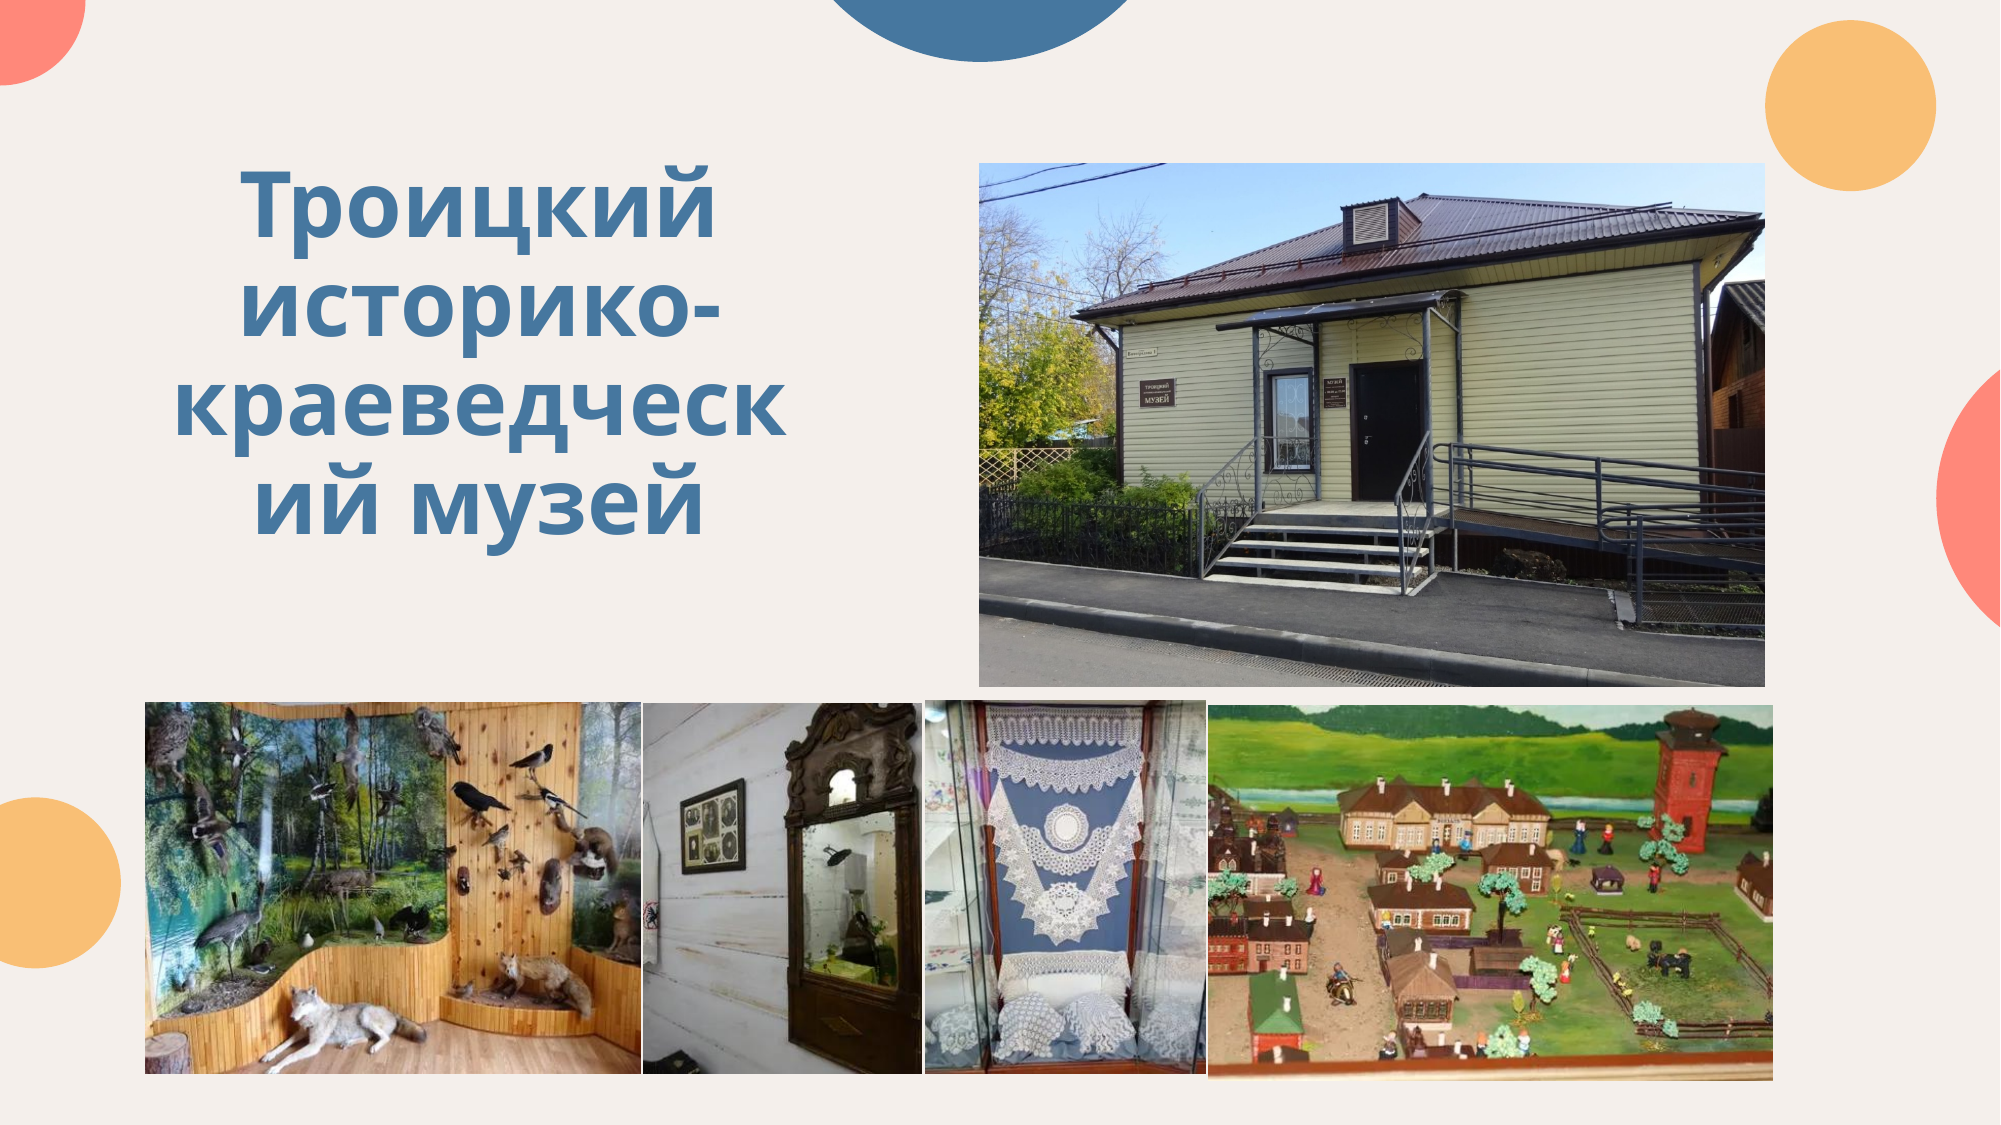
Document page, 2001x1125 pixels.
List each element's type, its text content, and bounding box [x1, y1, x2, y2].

picture [979, 163, 1765, 687]
picture [145, 702, 641, 1074]
title Троицкий историко-краеведческий музей [135, 222, 825, 491]
picture [643, 703, 922, 1074]
picture [925, 700, 1206, 1074]
picture [1208, 705, 1773, 1081]
